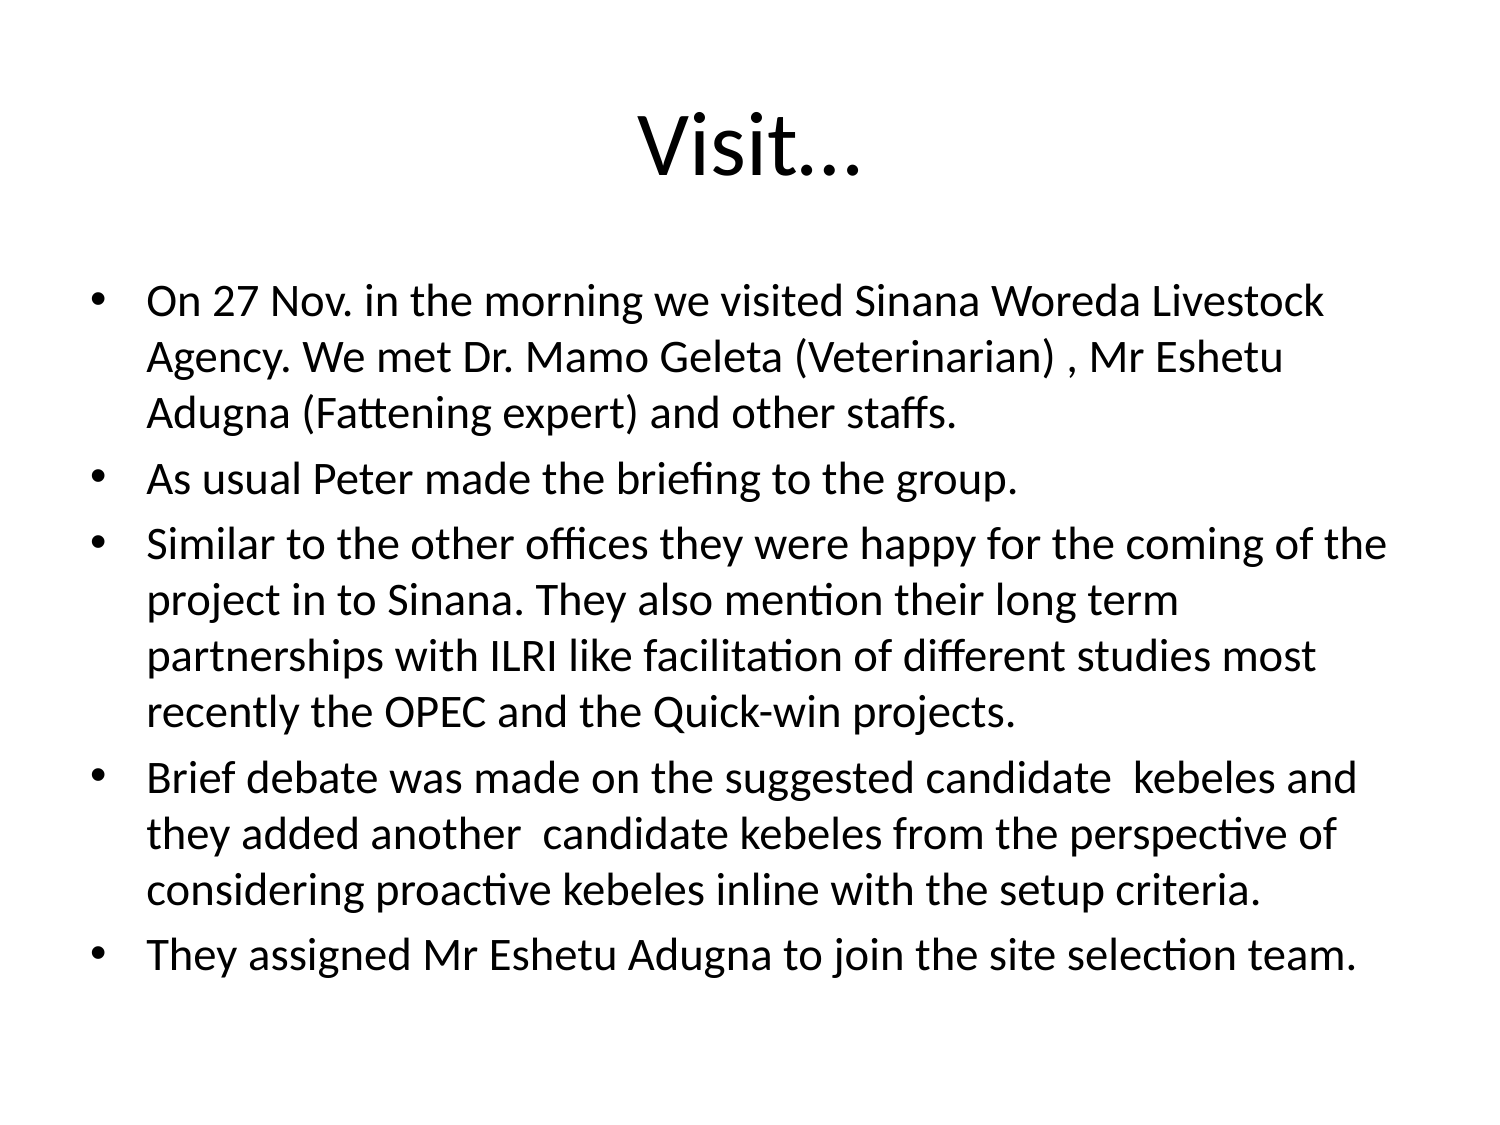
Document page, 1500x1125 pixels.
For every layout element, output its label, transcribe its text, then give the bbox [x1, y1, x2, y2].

list On 27 Nov. in the morning we visited Sinana Woreda Livestock Agency. We met Dr. Mamo Geleta (Veterinarian) , Mr Eshetu Adugna (Fattening expert) and other staffs. As usual Peter made the briefing to the group. Similar to the other offices they were happy for the coming of the project in to Sinana. They also mention their long term partnerships with ILRI like facilitation of different studies most recently the OPEC and the Quick-win projects. Brief debate was made on the suggested candidate kebeles and they added another candidate kebeles from the perspective of considering proactive kebeles inline with the setup criteria. They assigned Mr Eshetu Adugna to join the site selection team. [75, 262, 1425, 1005]
title Visit… [75, 45, 1425, 233]
